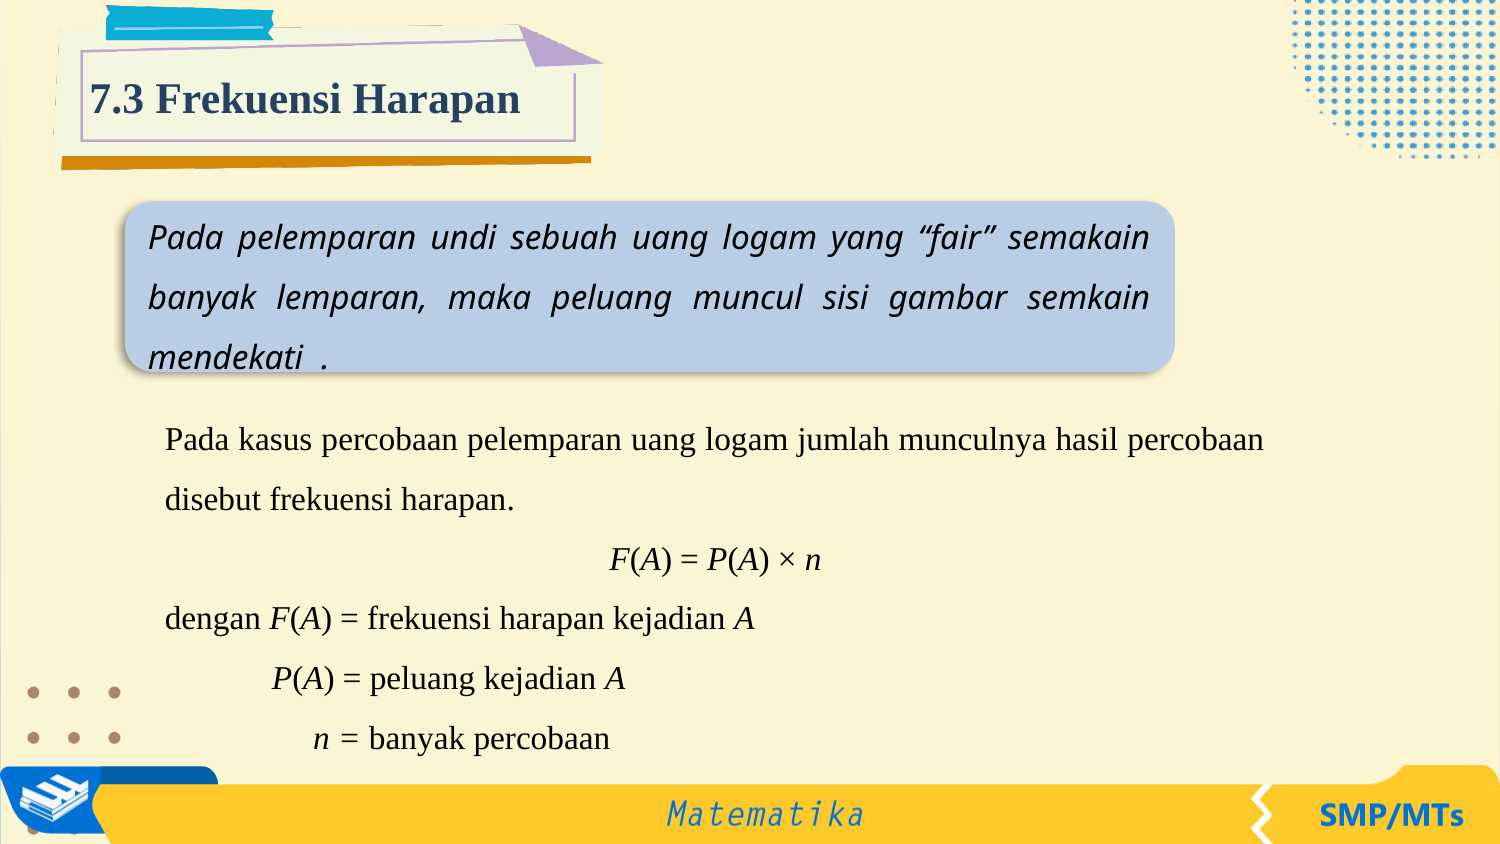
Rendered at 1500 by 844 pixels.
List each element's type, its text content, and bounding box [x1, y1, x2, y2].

picture [0, 0, 1500, 844]
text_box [52, 5, 626, 184]
text_box Pada kasus percobaan pelemparan uang logam jumlah munculnya hasil percobaan disebut frekuensi harapan. F(A) = P(A) × n dengan F(A) = frekuensi harapan kejadian A P(A) = peluang kejadian A n = banyak percobaan [149, 389, 1282, 764]
